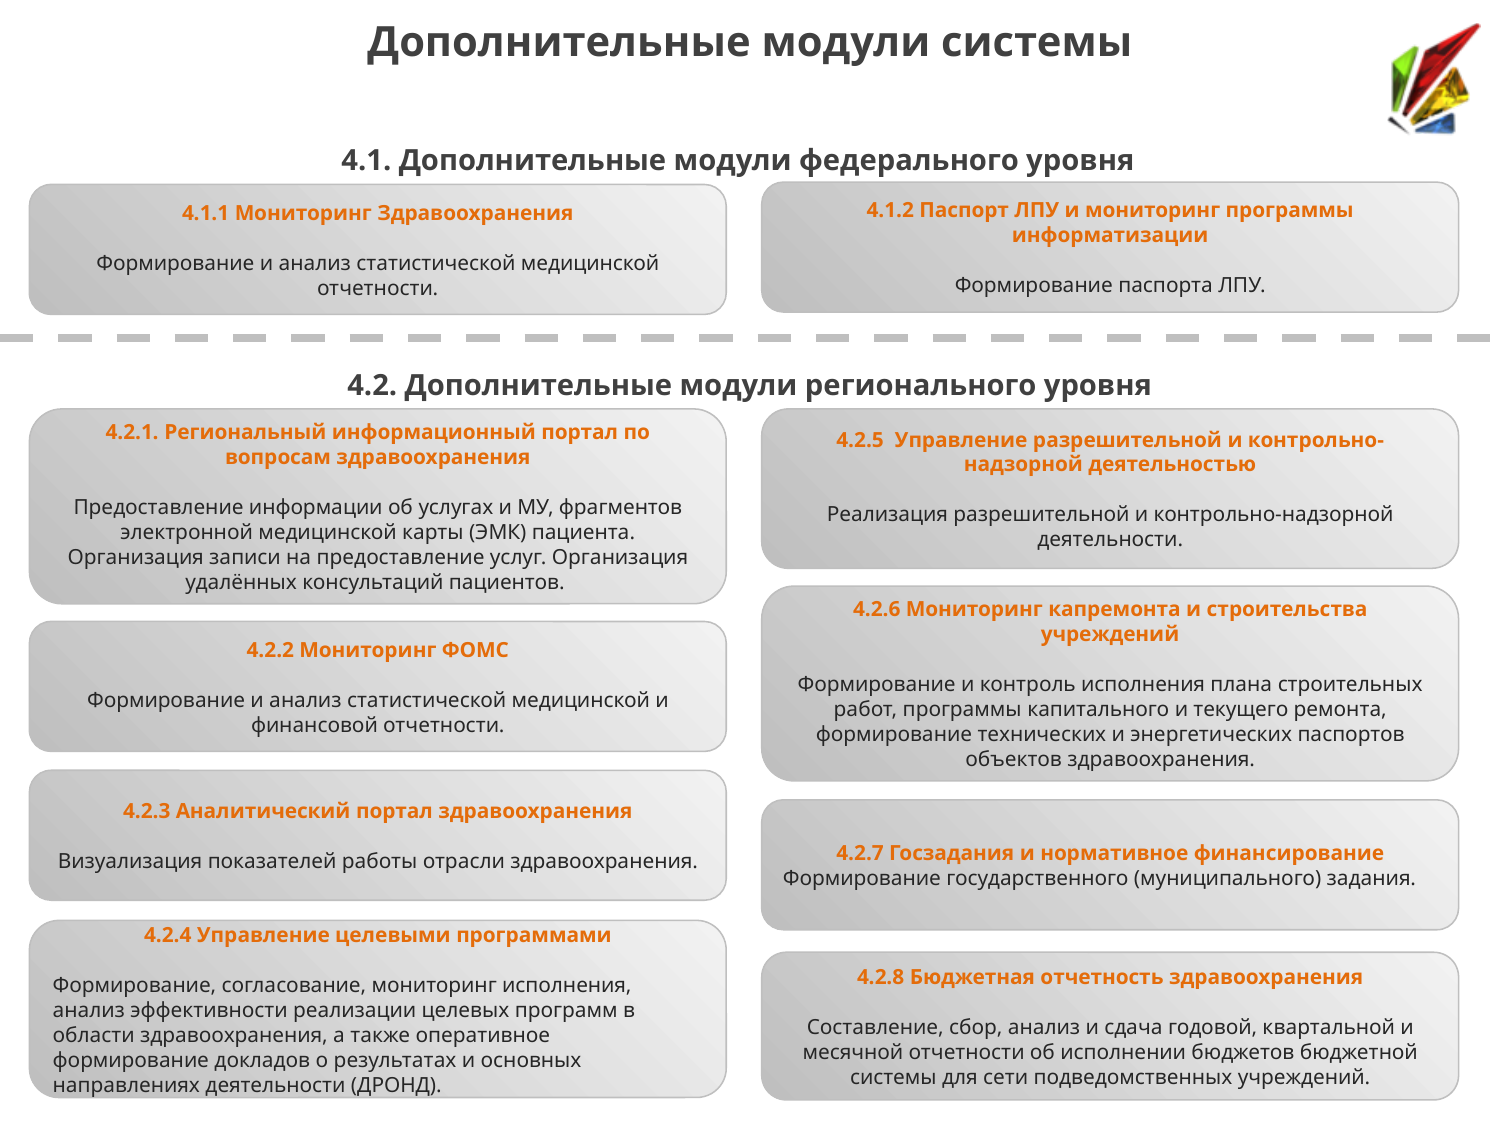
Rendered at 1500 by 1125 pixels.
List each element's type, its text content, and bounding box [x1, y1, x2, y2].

text_box Дополнительные модули системы [0, 7, 1500, 73]
text_box 4.2.6 Мониторинг капремонта и строительства учреждений Формирование и контроль исполнения плана строительных работ, программы капитального и текущего ремонта, формирование технических и энергетических паспортов объектов здравоохранения. [759, 583, 1461, 784]
text_box 4.1.1 Мониторинг Здравоохранения Формирование и анализ статистической медицинской отчетности. [27, 184, 729, 317]
text_box 4.2. Дополнительные модули регионального уровня [0, 358, 1500, 409]
text_box 4.2.5 Управление разрешительной и контрольно-надзорной деятельностью Реализация разрешительной и контрольно-надзорной деятельности. [759, 409, 1461, 571]
text_box 4.1. Дополнительные модули федерального уровня [17, 133, 1459, 184]
text_box 4.2.3 Аналитический портал здравоохранения Визуализация показателей работы отрасли здравоохранения. [27, 768, 729, 903]
text_box 4.2.2 Мониторинг ФОМС Формирование и анализ статистической медицинской и финансовой отчетности. [27, 619, 729, 754]
picture [1387, 23, 1481, 137]
text_box 4.2.8 Бюджетная отчетность здравоохранения Составление, сбор, анализ и сдача годовой, квартальной и месячной отчетности об исполнении бюджетов бюджетной системы для сети подведомственных учреждений. [759, 950, 1461, 1102]
text_box 4.1.2 Паспорт ЛПУ и мониторинг программы информатизации Формирование паспорта ЛПУ. [759, 184, 1461, 315]
text_box 4.2.4 Управление целевыми программами Формирование, согласование, мониторинг исполнения, анализ эффективности реализации целевых программ в области здравоохранения, а также оперативное формирование докладов о результатах и основных направлениях деятельности (ДРОНД). [27, 918, 729, 1100]
text_box 4.2.1. Региональный информационный портал по вопросам здравоохранения Предоставление информации об услугах и МУ, фрагментов электронной медицинской карты (ЭМК) пациента. Организация записи на предоставление услуг. Организация удалённых консультаций пациентов. [27, 409, 729, 606]
text_box 4.2.7 Госзадания и нормативное финансирование Формирование государственного (муниципального) задания. [759, 797, 1461, 932]
